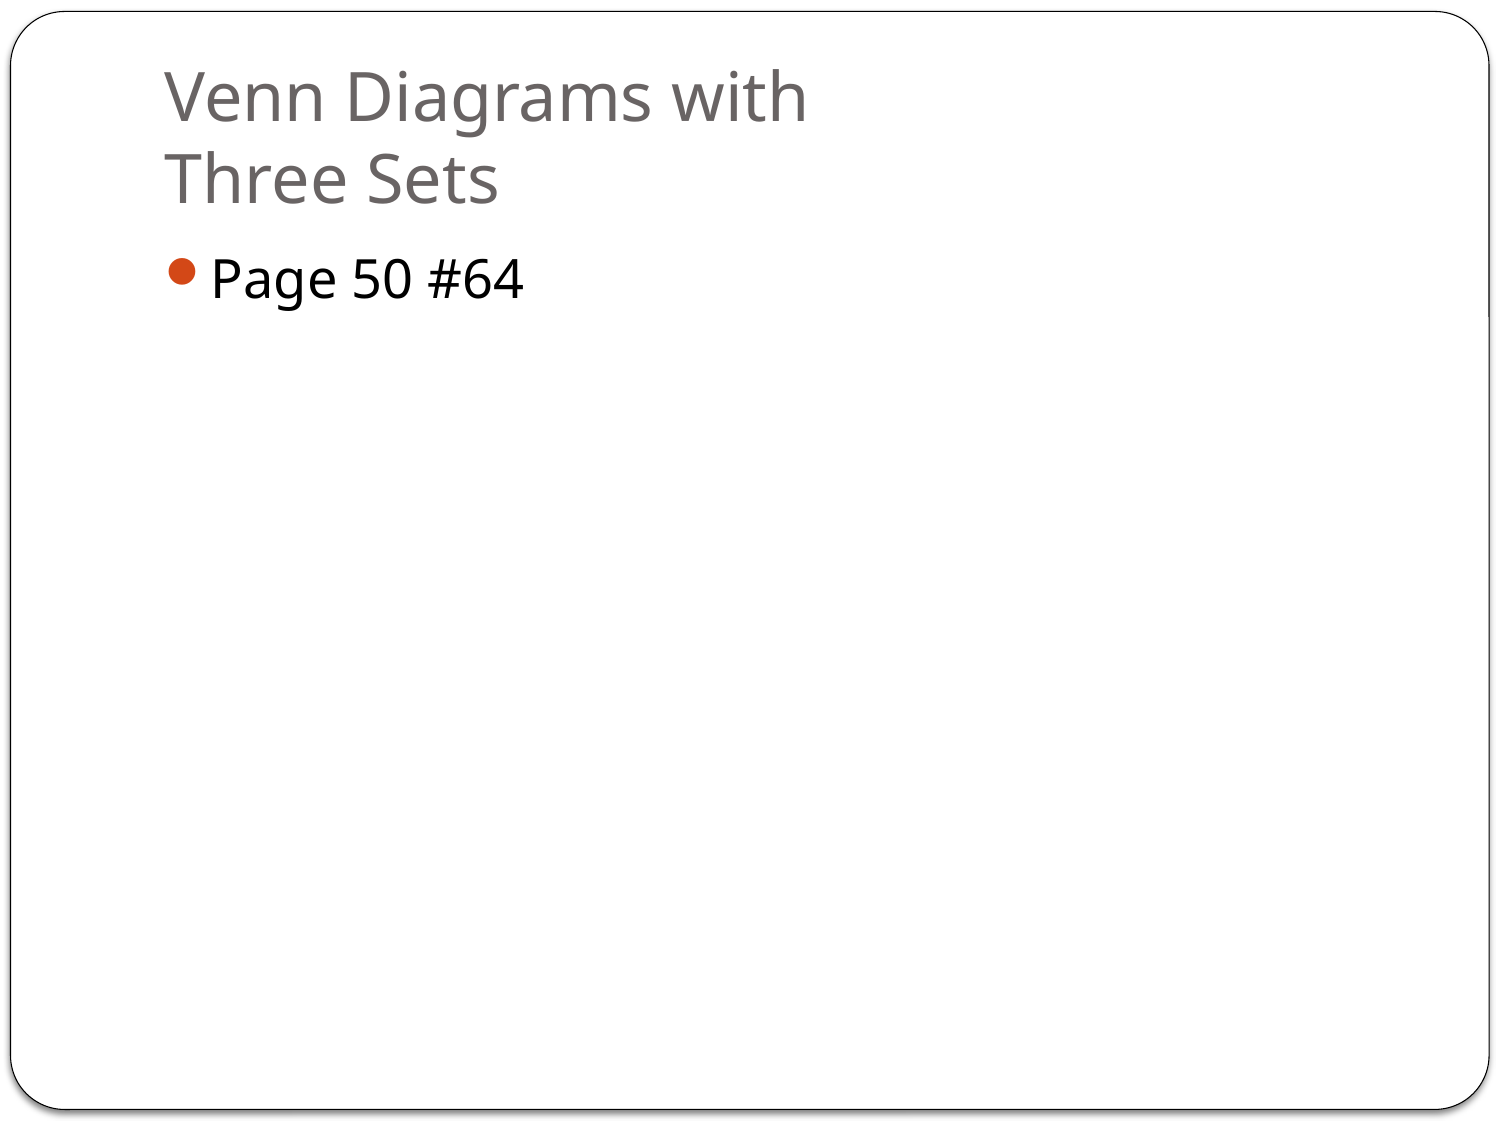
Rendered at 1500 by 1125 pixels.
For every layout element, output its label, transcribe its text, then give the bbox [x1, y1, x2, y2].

title Venn Diagrams with Three Sets [150, 45, 1425, 233]
list Page 50 #64 [150, 237, 1425, 988]
